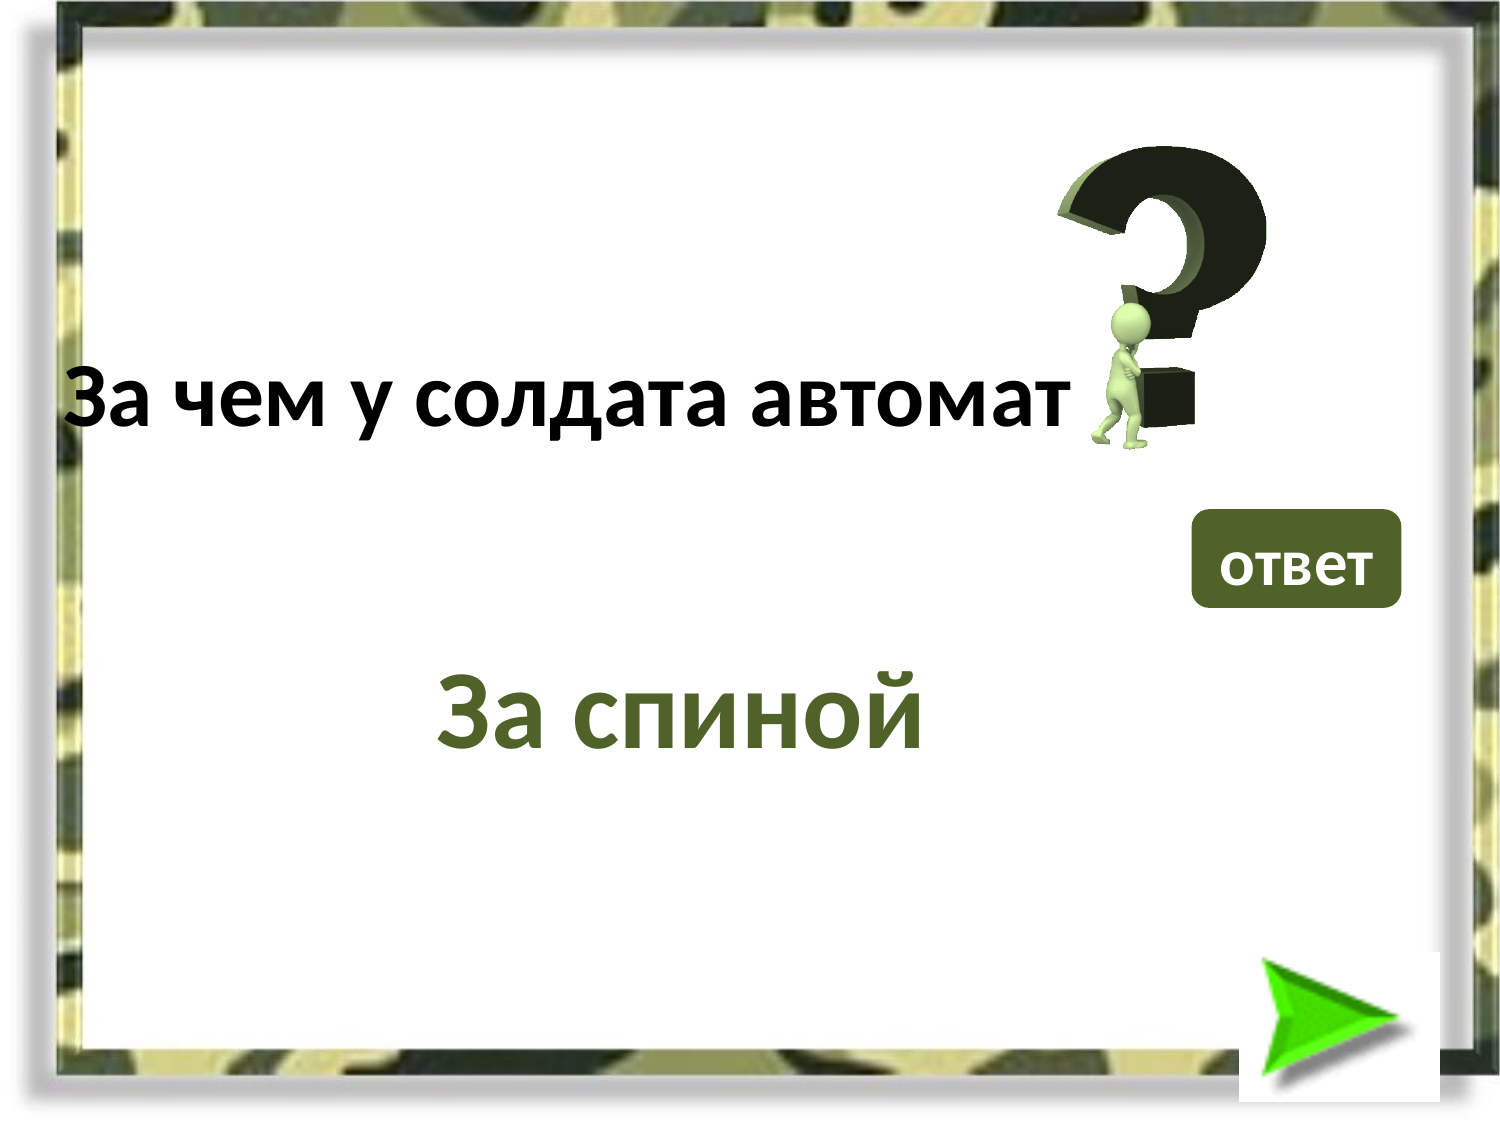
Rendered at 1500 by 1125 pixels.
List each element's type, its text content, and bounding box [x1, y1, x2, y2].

picture [0, 0, 1500, 1125]
text_box За спиной [422, 628, 941, 779]
text_box ответ [1191, 509, 1402, 608]
text_box За чем у солдата автомат [49, 327, 1016, 452]
